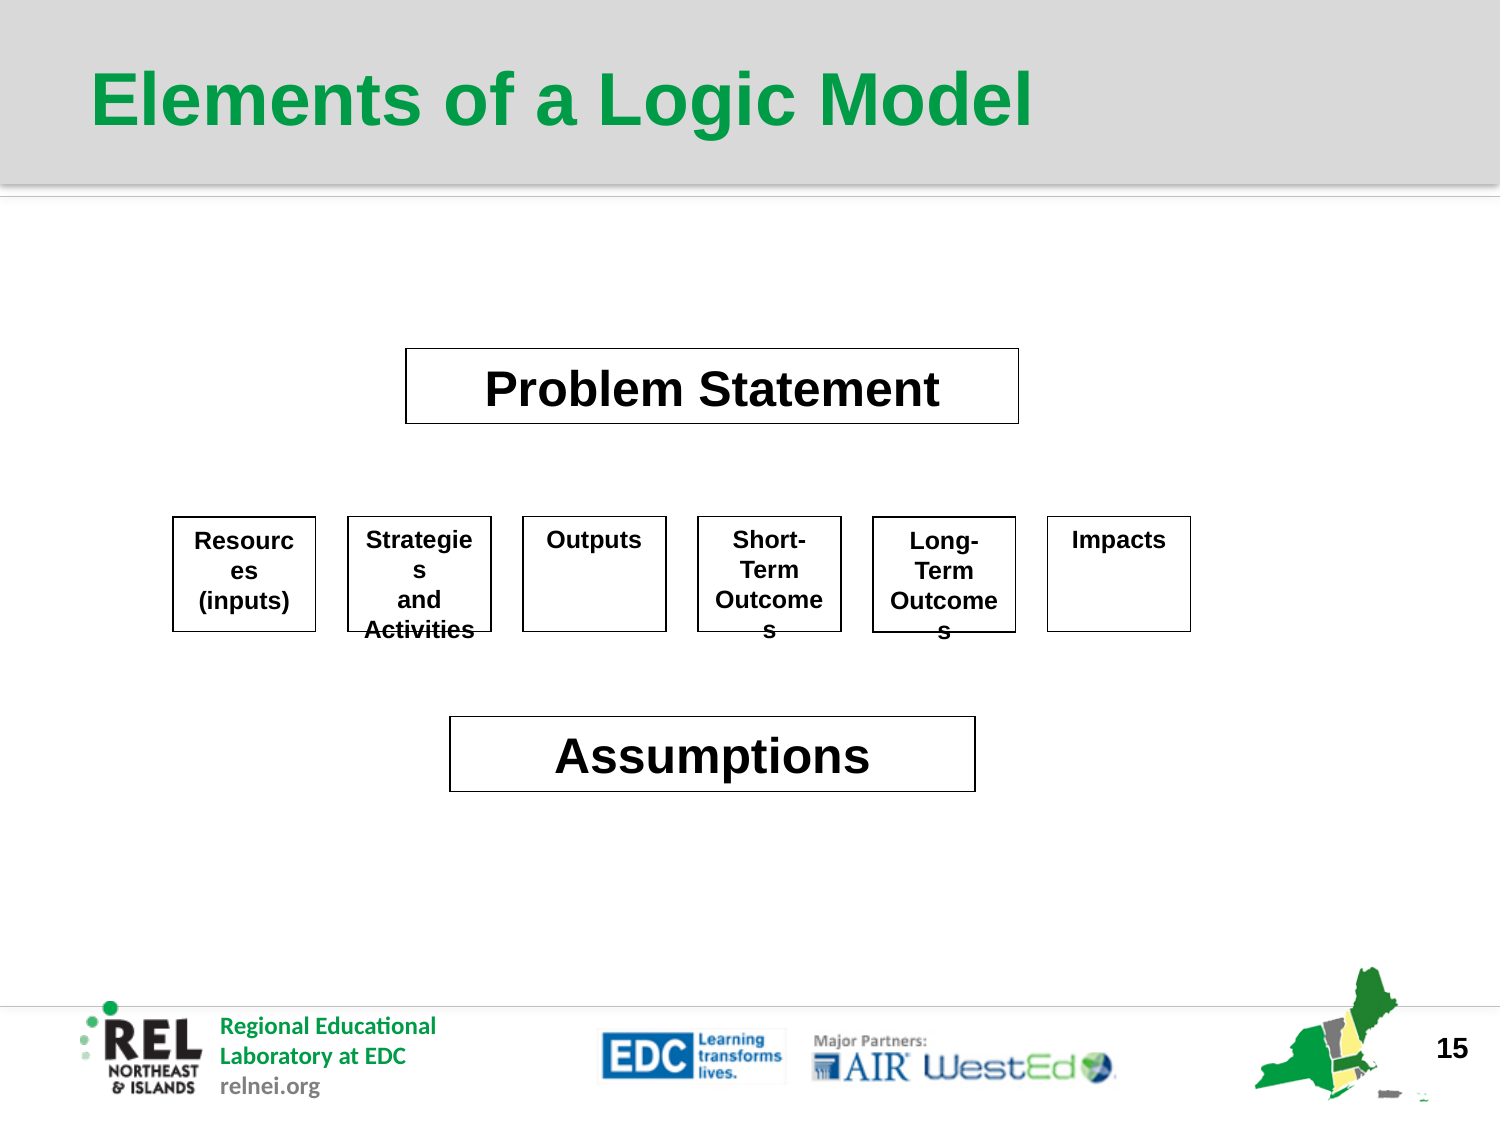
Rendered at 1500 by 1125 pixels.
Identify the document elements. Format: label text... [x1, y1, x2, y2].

picture [594, 1028, 1138, 1091]
slide_number 15 [1392, 1017, 1484, 1077]
title Elements of a Logic Model [75, 25, 1425, 165]
picture [80, 1001, 227, 1108]
picture [1245, 964, 1442, 1103]
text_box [168, 287, 1238, 888]
